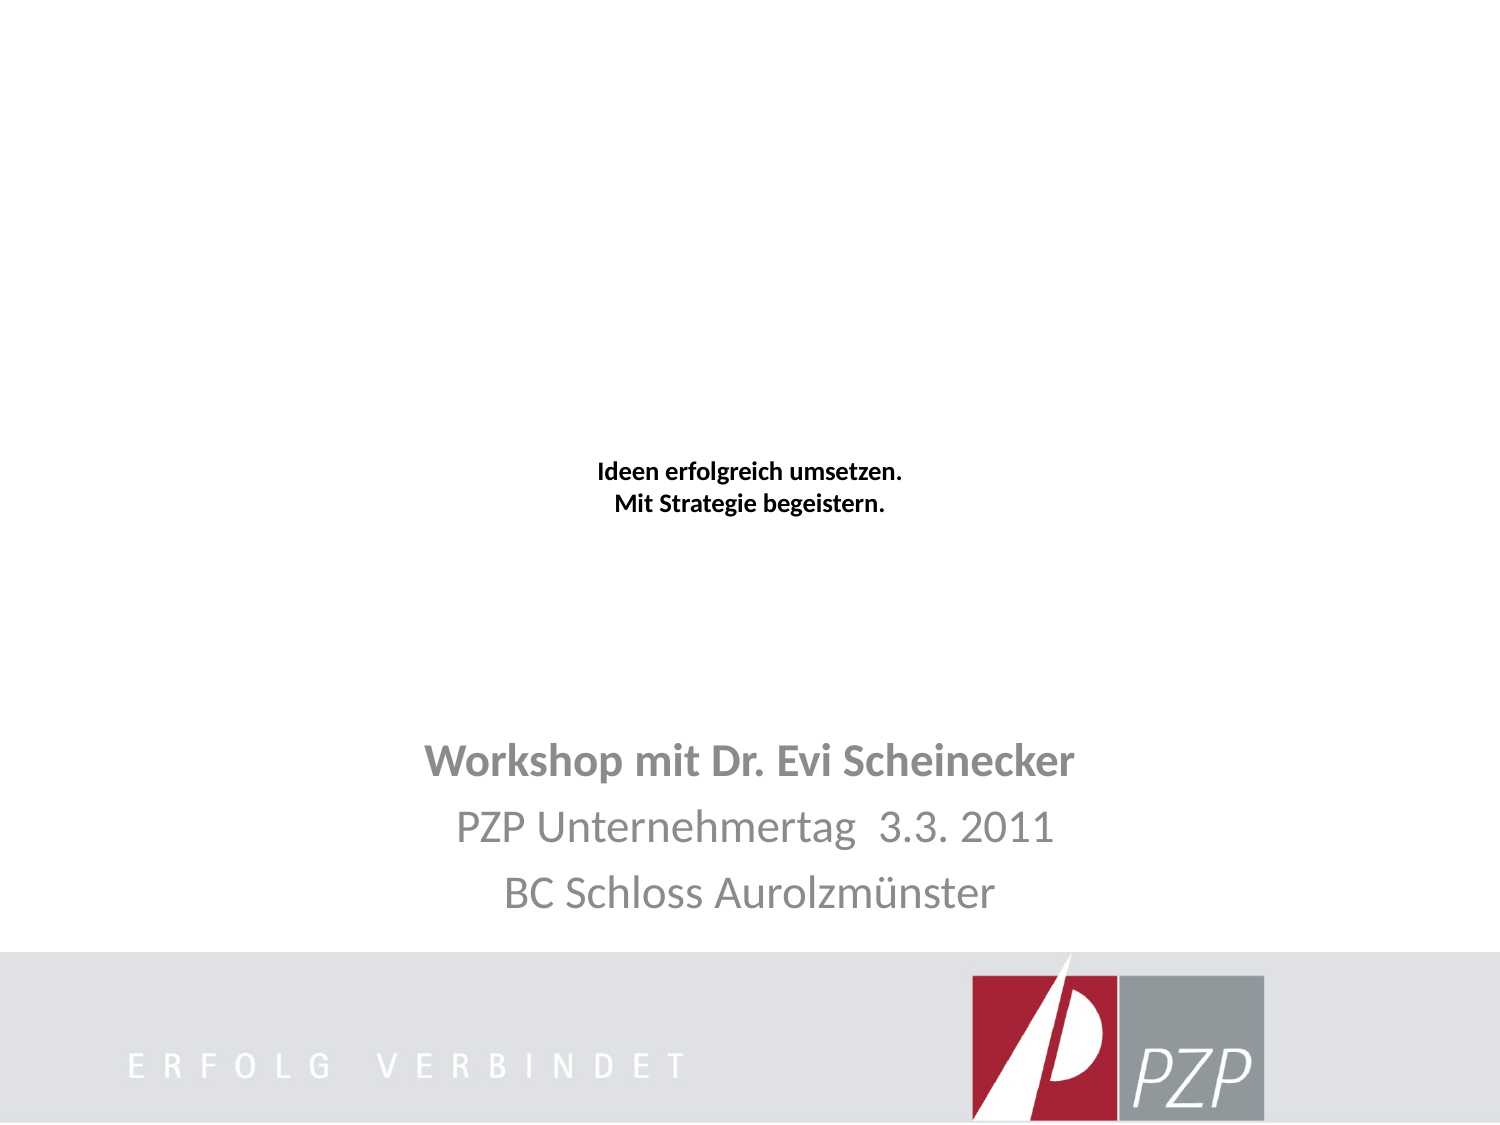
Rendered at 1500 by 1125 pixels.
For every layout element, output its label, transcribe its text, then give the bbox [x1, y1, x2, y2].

subtitle Workshop mit Dr. Evi Scheinecker PZP Unternehmertag 3.3. 2011 BC Schloss Aurolzmünster [225, 637, 1275, 925]
picture [0, 952, 1500, 1125]
title Ideen erfolgreich umsetzen. Mit Strategie begeistern. [112, 349, 1388, 591]
